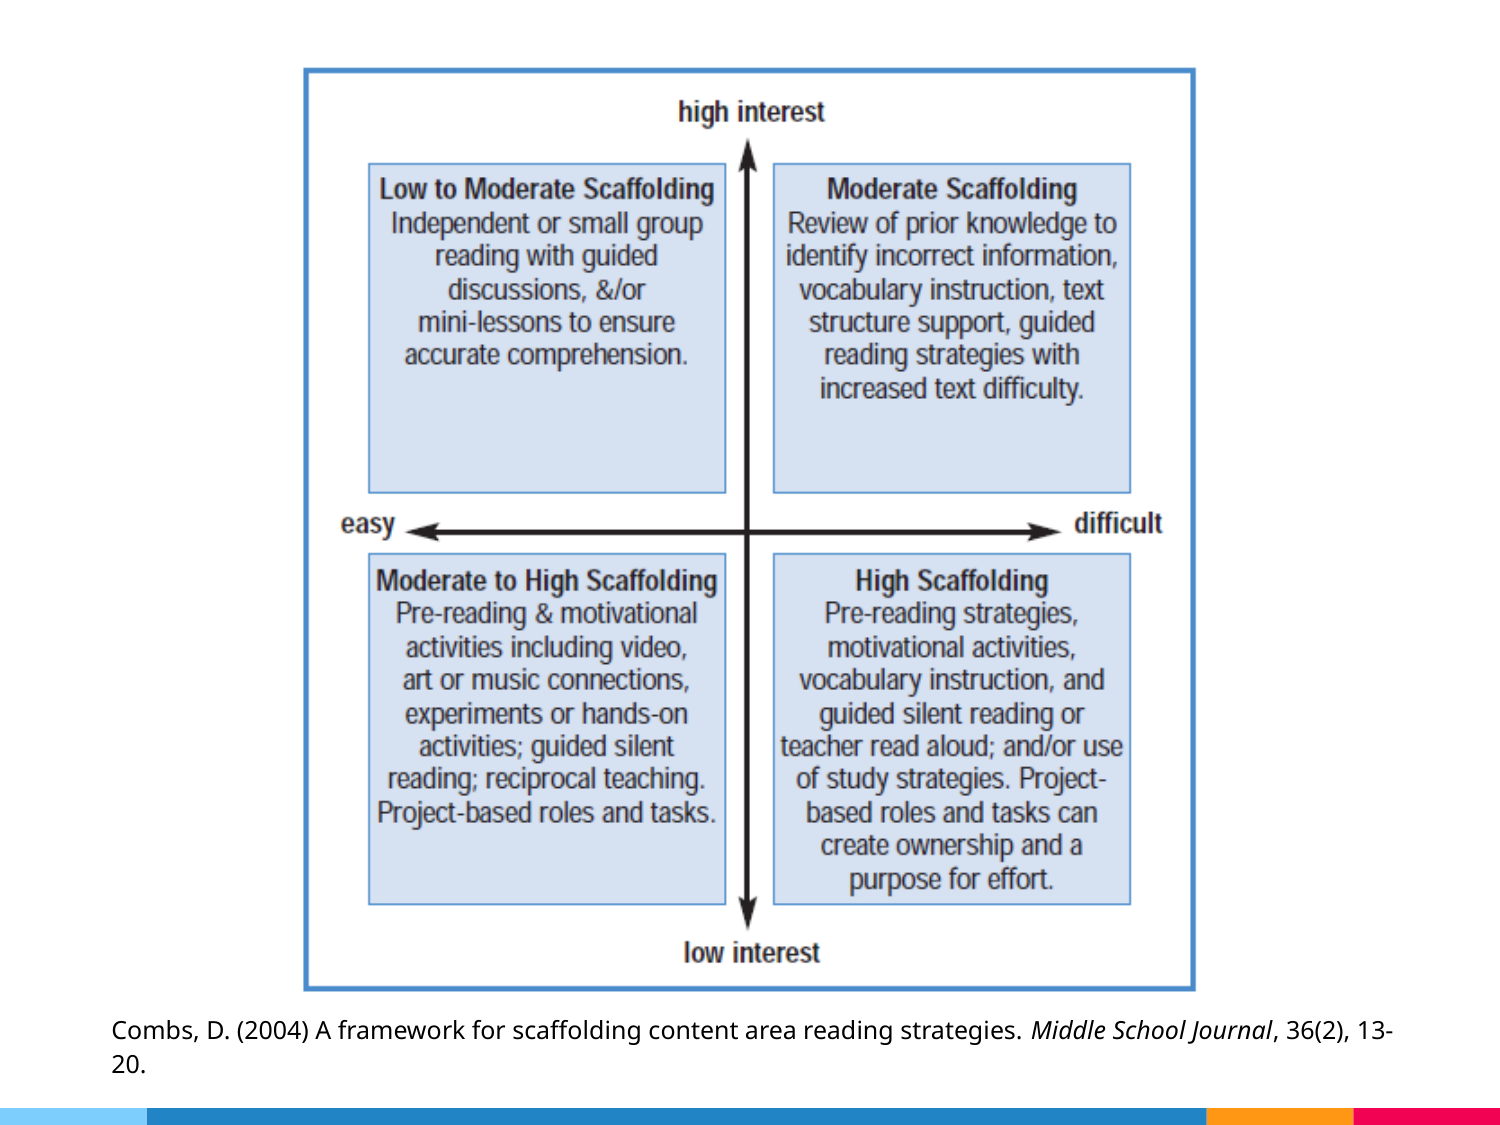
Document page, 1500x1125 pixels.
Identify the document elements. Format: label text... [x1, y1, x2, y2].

picture [284, 61, 1216, 1018]
list Combs, D. (2004) A framework for scaffolding content area reading strategies. Middle School Journal, 36(2), 13-20. [96, 1017, 1422, 1094]
